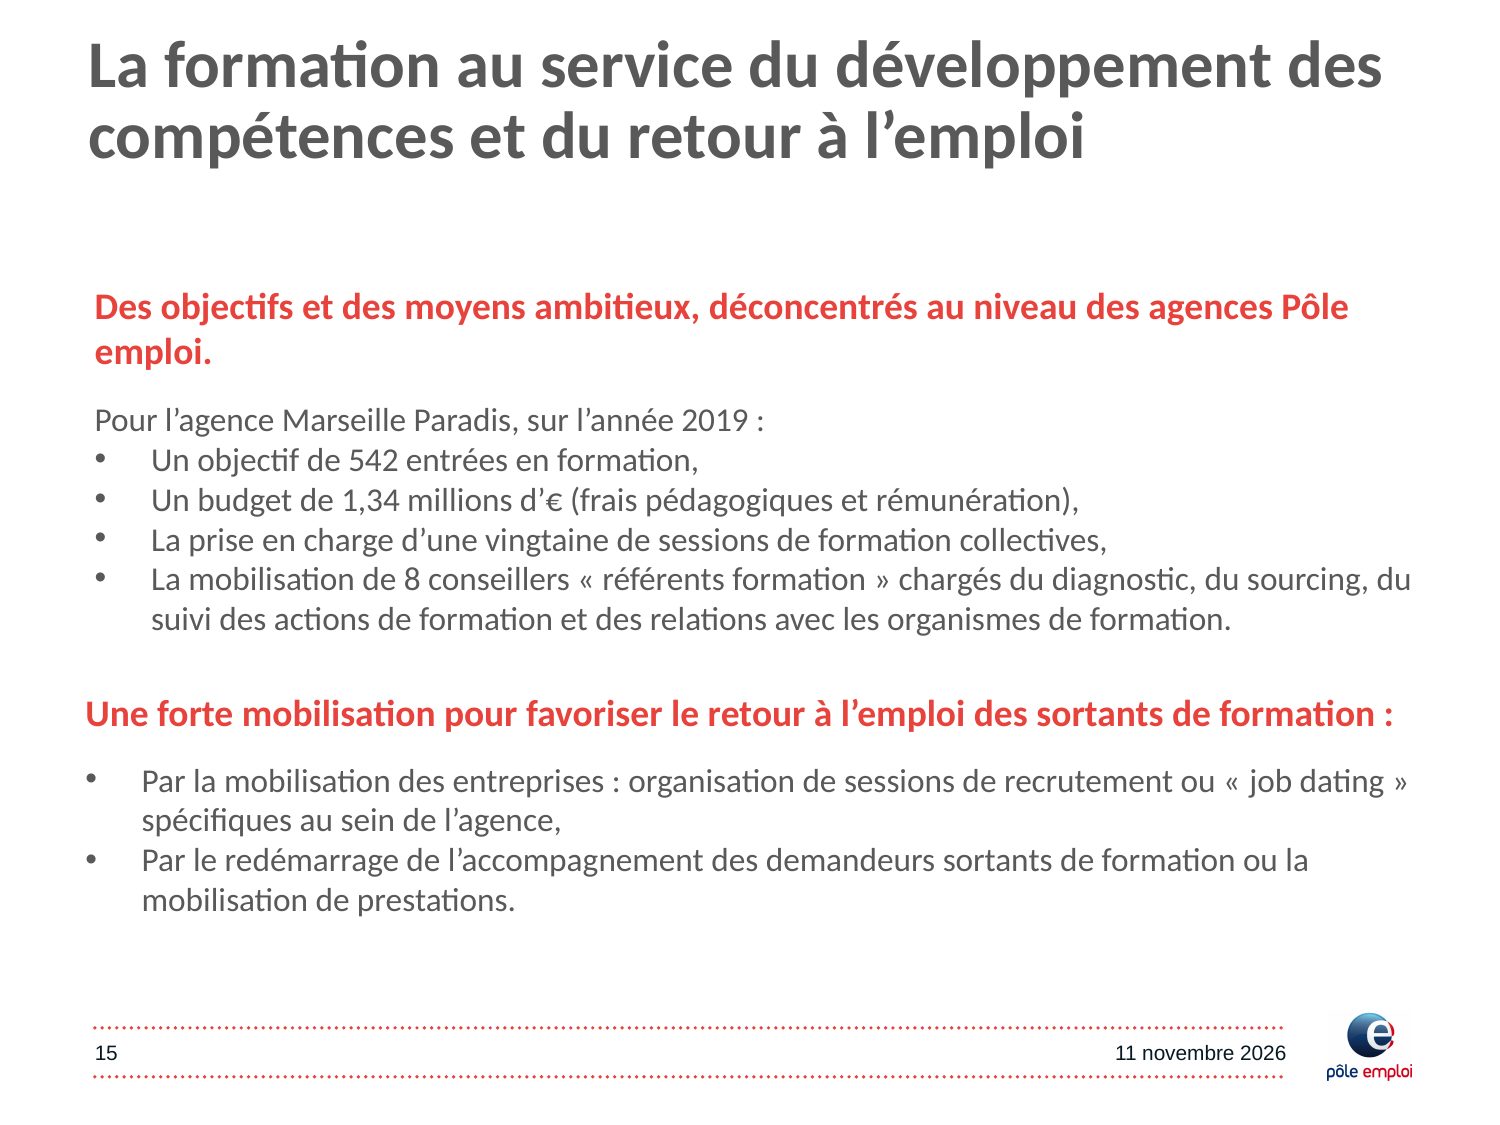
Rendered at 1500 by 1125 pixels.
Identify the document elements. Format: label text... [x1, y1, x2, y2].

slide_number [944, 1027, 1287, 1077]
slide_number 15 [94, 1027, 216, 1077]
text_box Une forte mobilisation pour favoriser le retour à l’emploi des sortants de formation : Par la mobilisation des entreprises : organisation de sessions de recrutement ou « job dating » spécifiques au sein de l’agence, Par le redémarrage de l’accompagnement des demandeurs sortants de formation ou la mobilisation de prestations. [70, 681, 1431, 926]
title La formation au service du développement des compétences et du retour à l’emploi [0, 0, 1413, 196]
picture [1327, 1010, 1412, 1081]
text_box Des objectifs et des moyens ambitieux, déconcentrés au niveau des agences Pôle emploi. Pour l’agence Marseille Paradis, sur l’année 2019 : Un objectif de 542 entrées en formation, Un budget de 1,34 millions d’€ (frais pédagogiques et rémunération), La prise en charge d’une vingtaine de sessions de formation collectives, La mobilisation de 8 conseillers « référents formation » chargés du diagnostic, du sourcing, du suivi des actions de formation et des relations avec les organismes de formation. [79, 274, 1440, 645]
